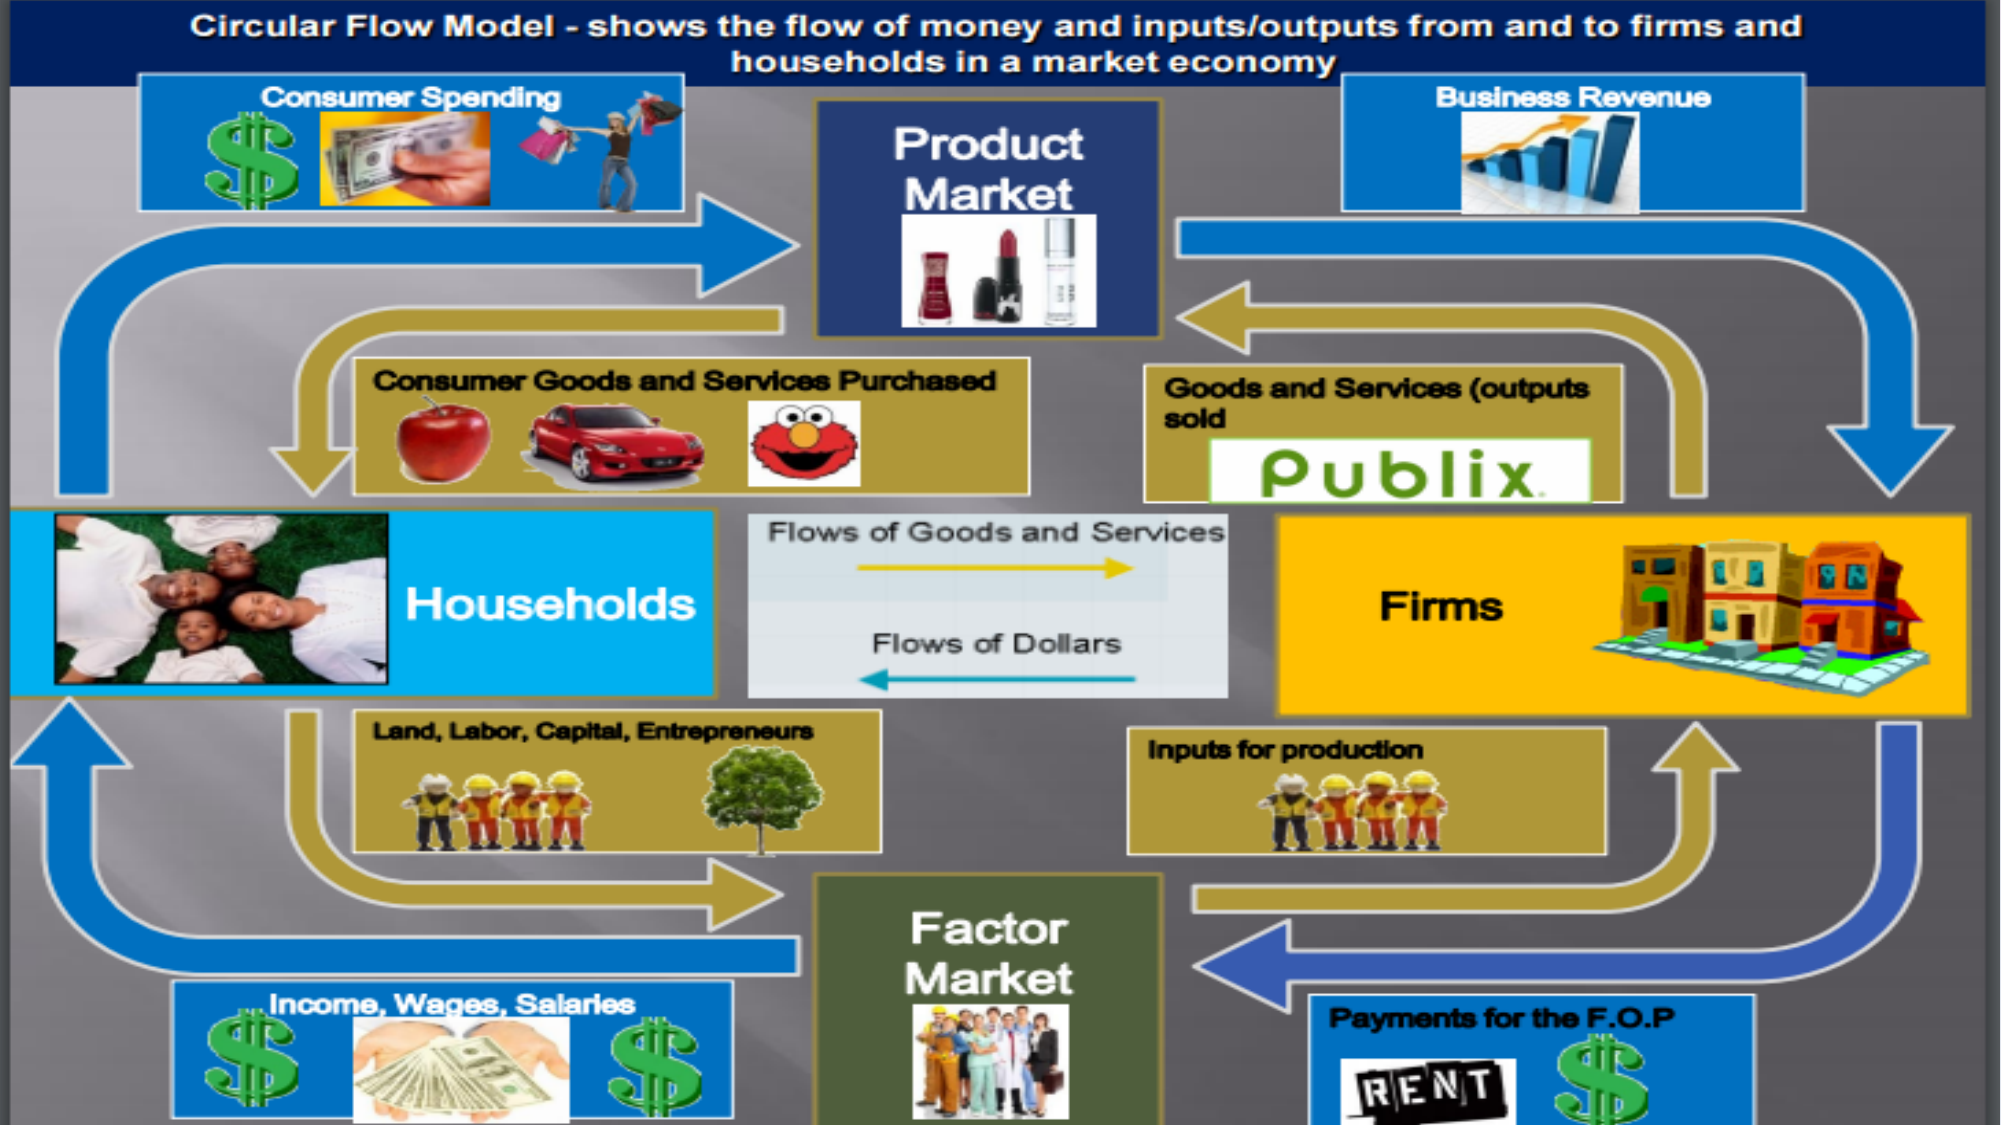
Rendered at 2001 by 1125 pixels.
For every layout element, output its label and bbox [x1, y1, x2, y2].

list [0, 0, 2000, 1125]
